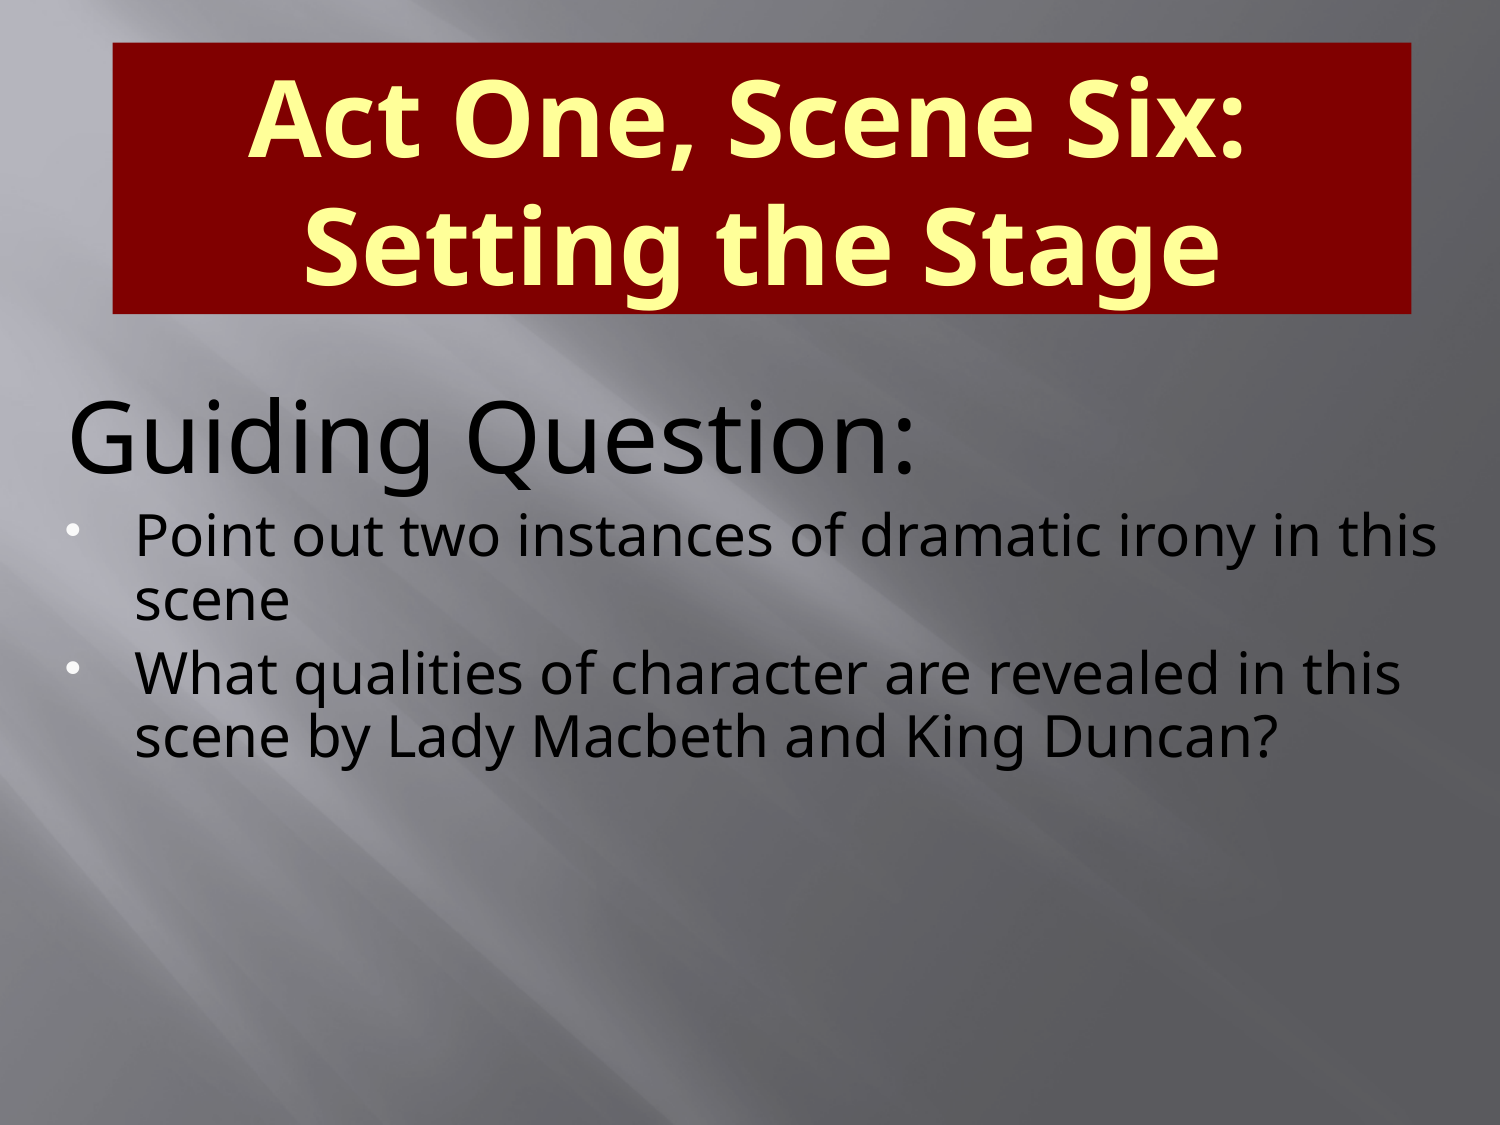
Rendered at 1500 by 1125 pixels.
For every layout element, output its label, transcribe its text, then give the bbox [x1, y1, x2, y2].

title Act One, Scene Six: Setting the Stage [112, 42, 1412, 315]
list Guiding Question: Point out two instances of dramatic irony in this scene What qualities of character are revealed in this scene by Lady Macbeth and King Duncan? [29, 379, 1500, 1125]
